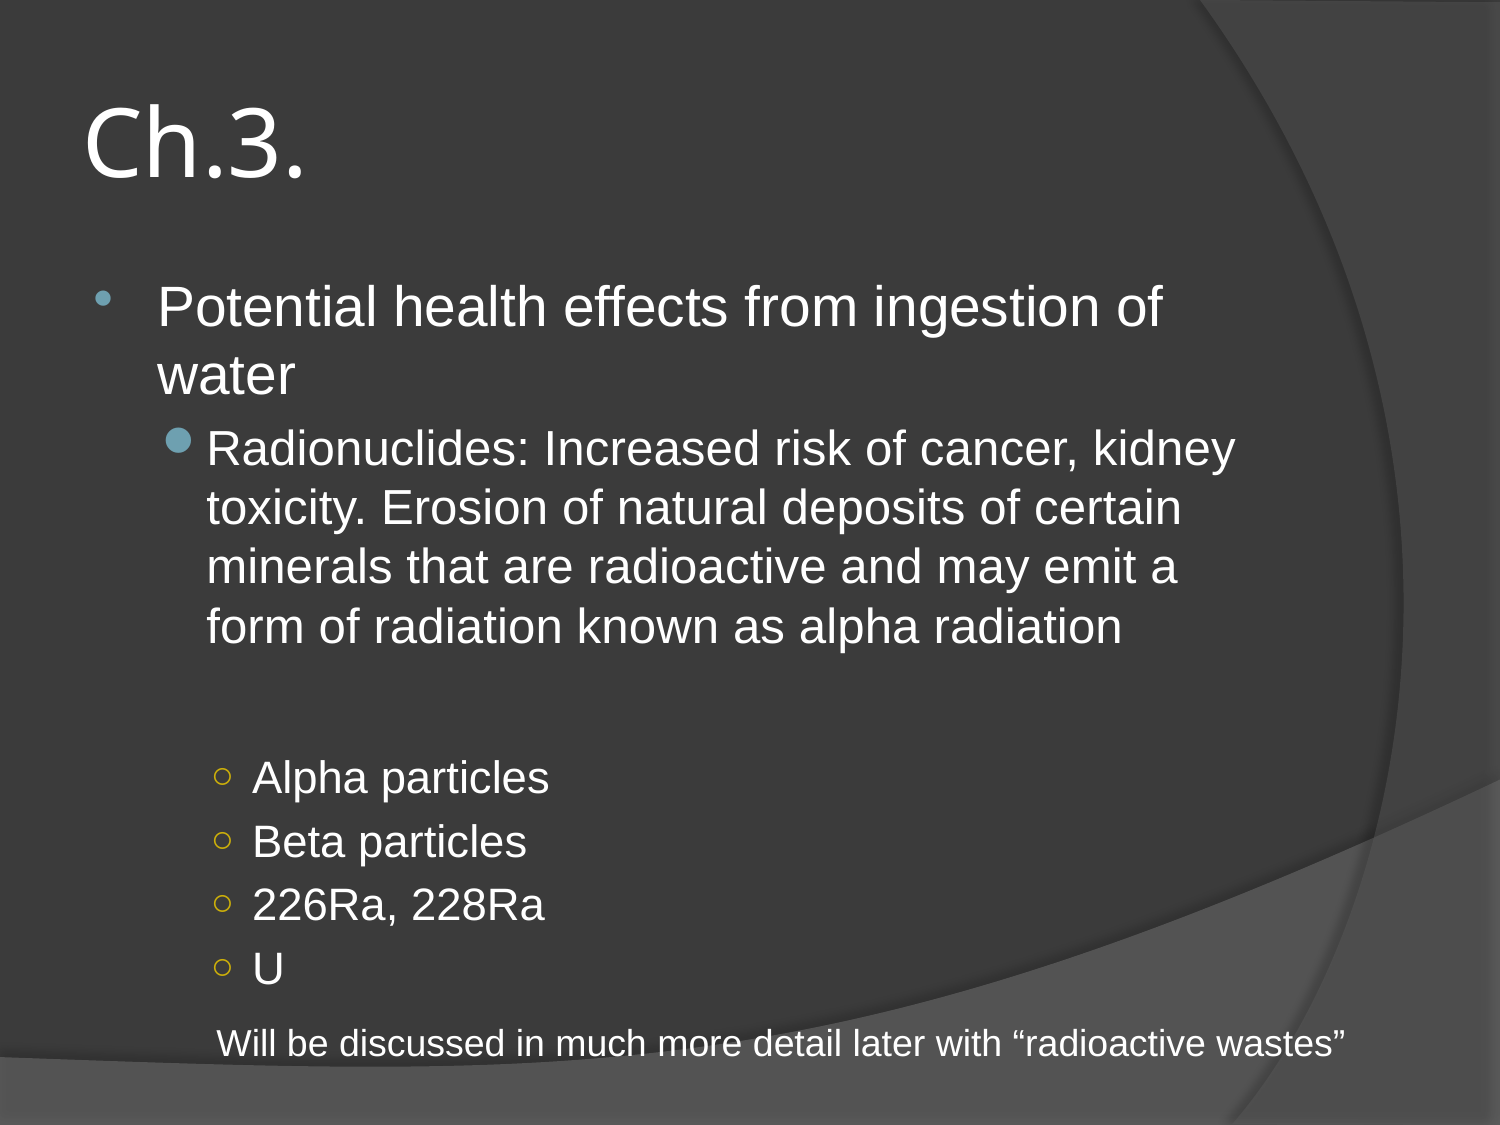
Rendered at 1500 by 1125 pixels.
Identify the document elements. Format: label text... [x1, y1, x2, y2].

text_box Will be discussed in much more detail later with “radioactive wastes” [201, 1011, 1361, 1072]
title Ch.3. [75, 45, 1300, 233]
list Potential health effects from ingestion of water Radionuclides: Increased risk of cancer, kidney toxicity. Erosion of natural deposits of certain minerals that are radioactive and may emit a form of radiation known as alpha radiation Alpha particles Beta particles 226Ra, 228Ra U [75, 262, 1300, 1005]
